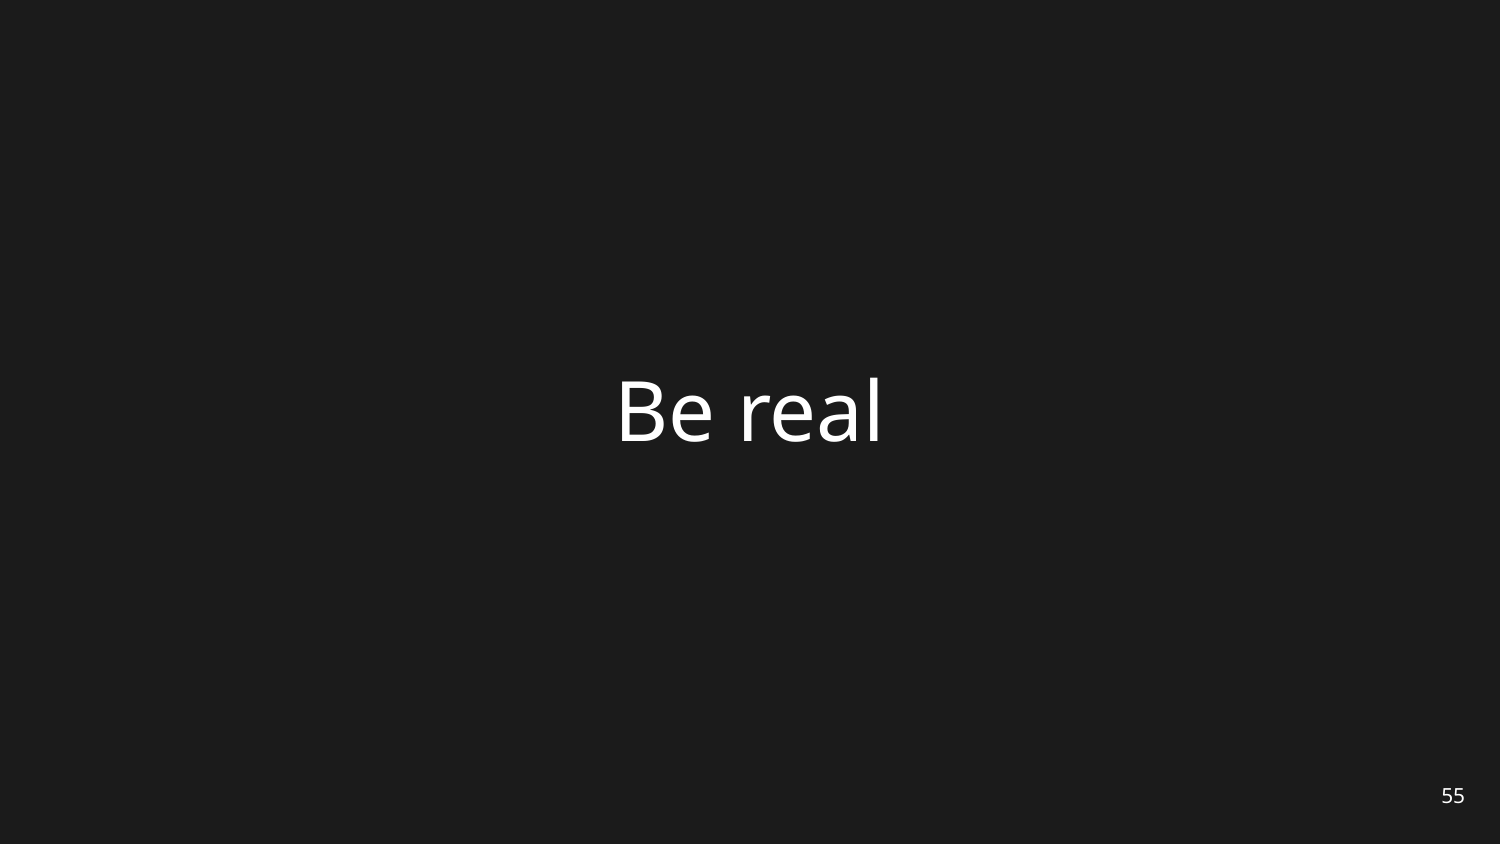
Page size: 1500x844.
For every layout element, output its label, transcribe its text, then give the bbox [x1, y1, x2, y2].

title Be real [51, 72, 1449, 753]
slide_number 55 [1389, 764, 1480, 830]
